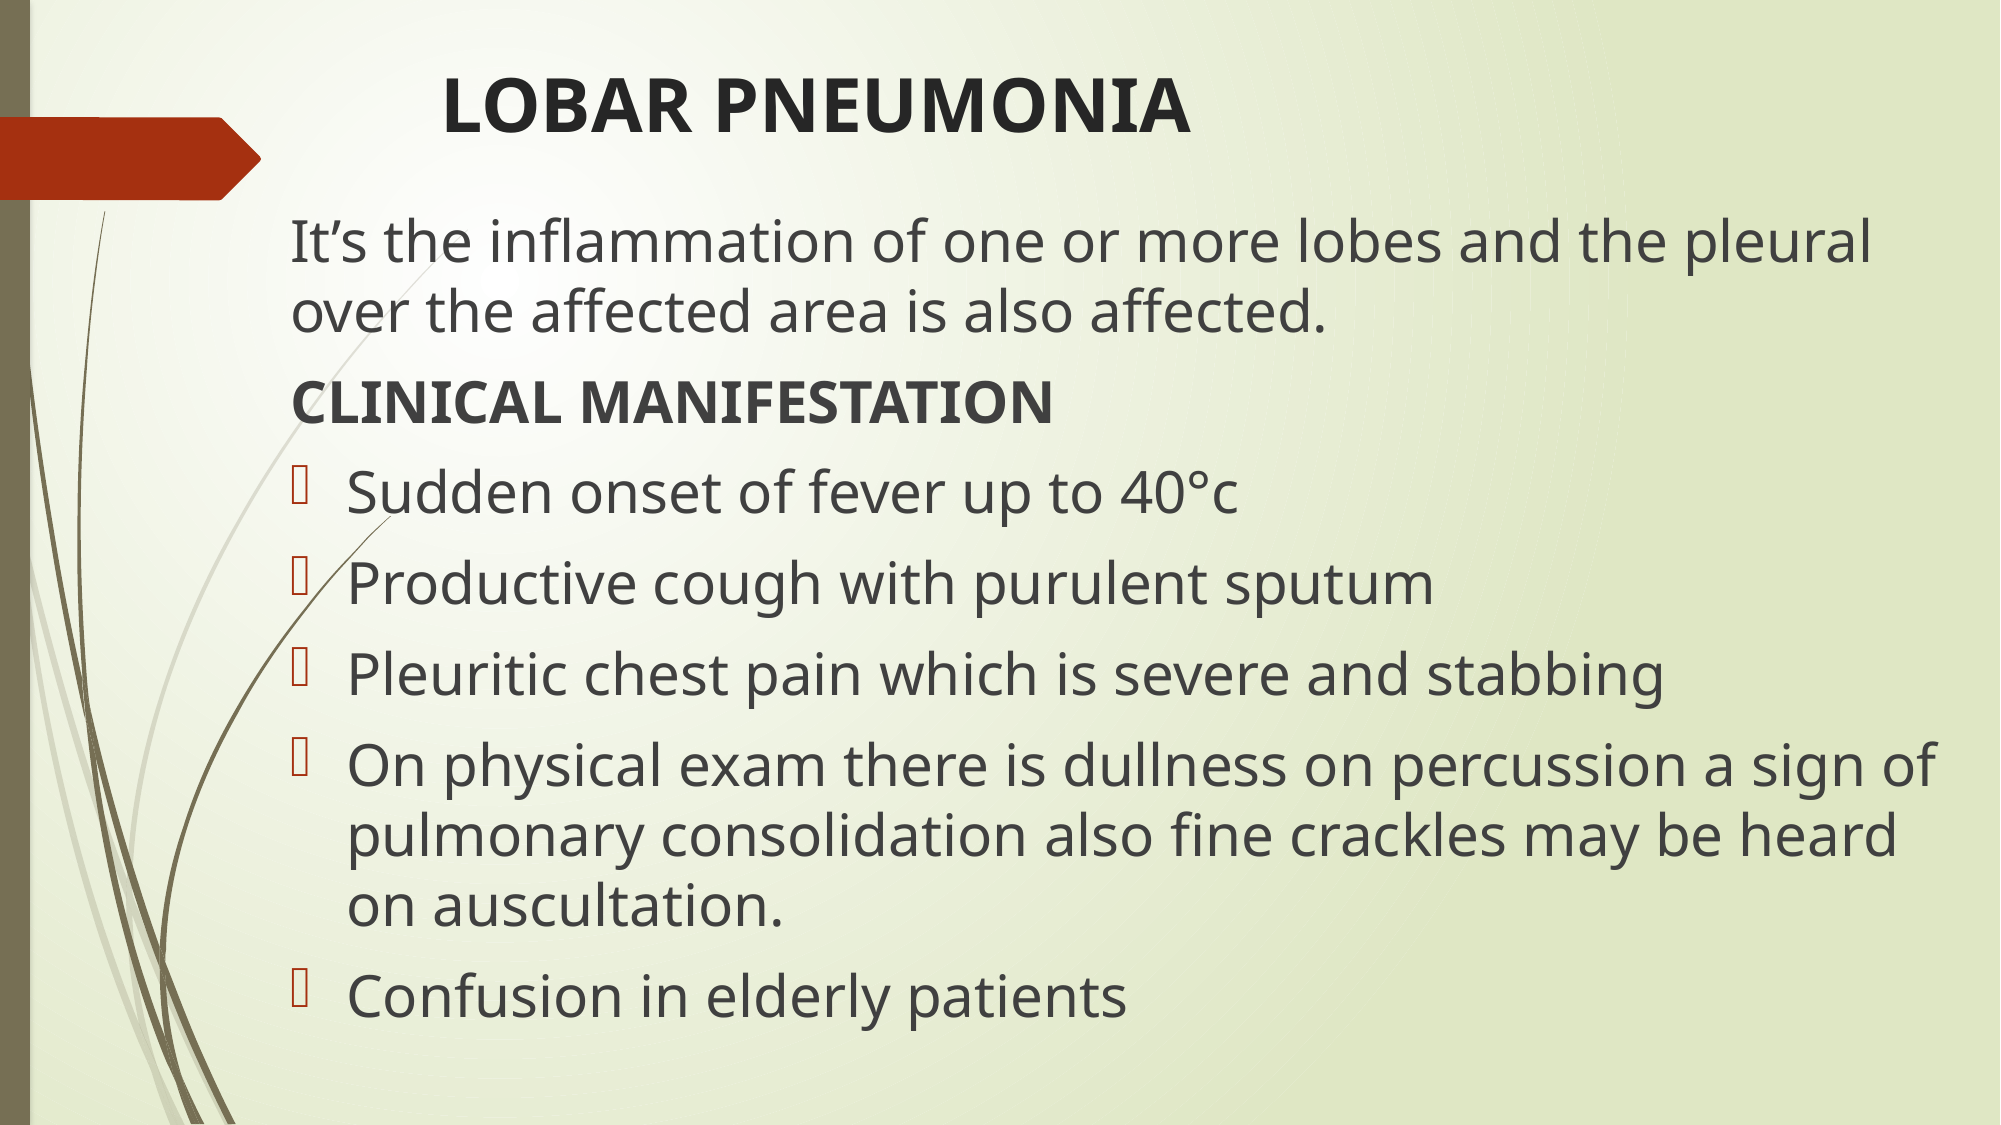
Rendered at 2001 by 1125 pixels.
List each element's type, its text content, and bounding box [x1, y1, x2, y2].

title LOBAR PNEUMONIA [425, 50, 1888, 196]
list It’s the inflammation of one or more lobes and the pleural over the affected area is also affected. CLINICAL MANIFESTATION Sudden onset of fever up to 40°c Productive cough with purulent sputum Pleuritic chest pain which is severe and stabbing On physical exam there is dullness on percussion a sign of pulmonary consolidation also fine crackles may be heard on auscultation. Confusion in elderly patients [275, 196, 1975, 1125]
